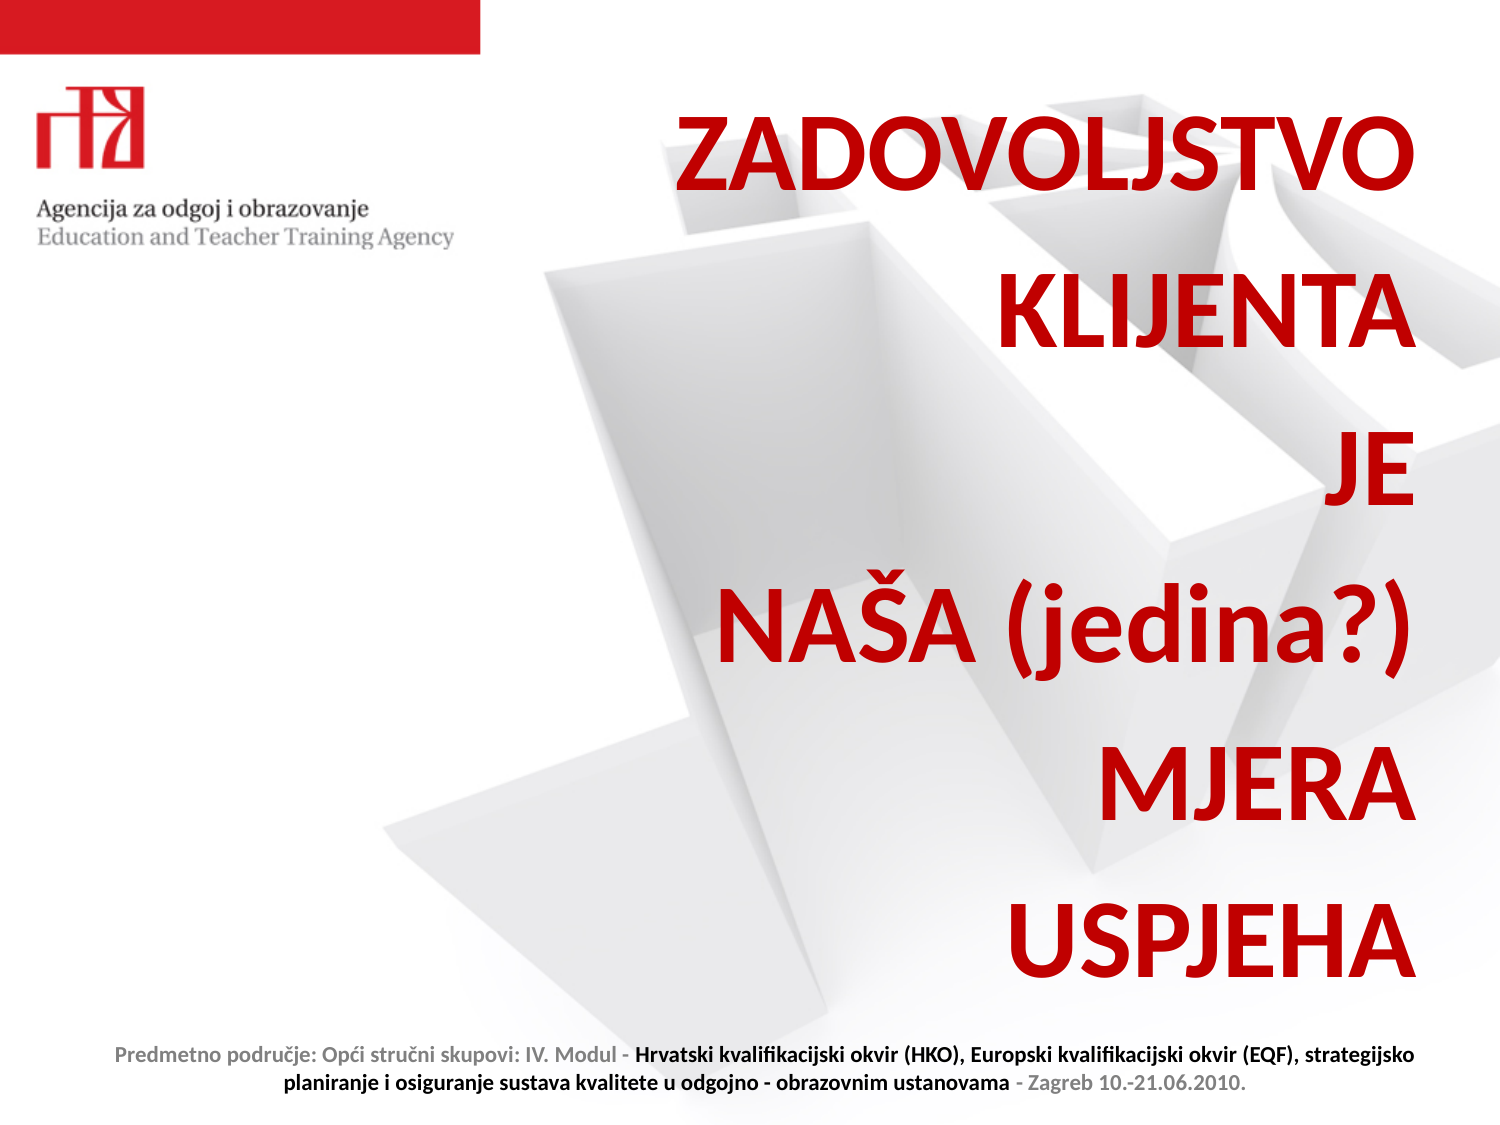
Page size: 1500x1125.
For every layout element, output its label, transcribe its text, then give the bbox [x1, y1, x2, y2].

picture [0, 0, 1500, 1125]
list ZADOVOLJSTVO KLIJENTA JE NAŠA (jedina?) MJERA USPJEHA [82, 70, 1432, 938]
